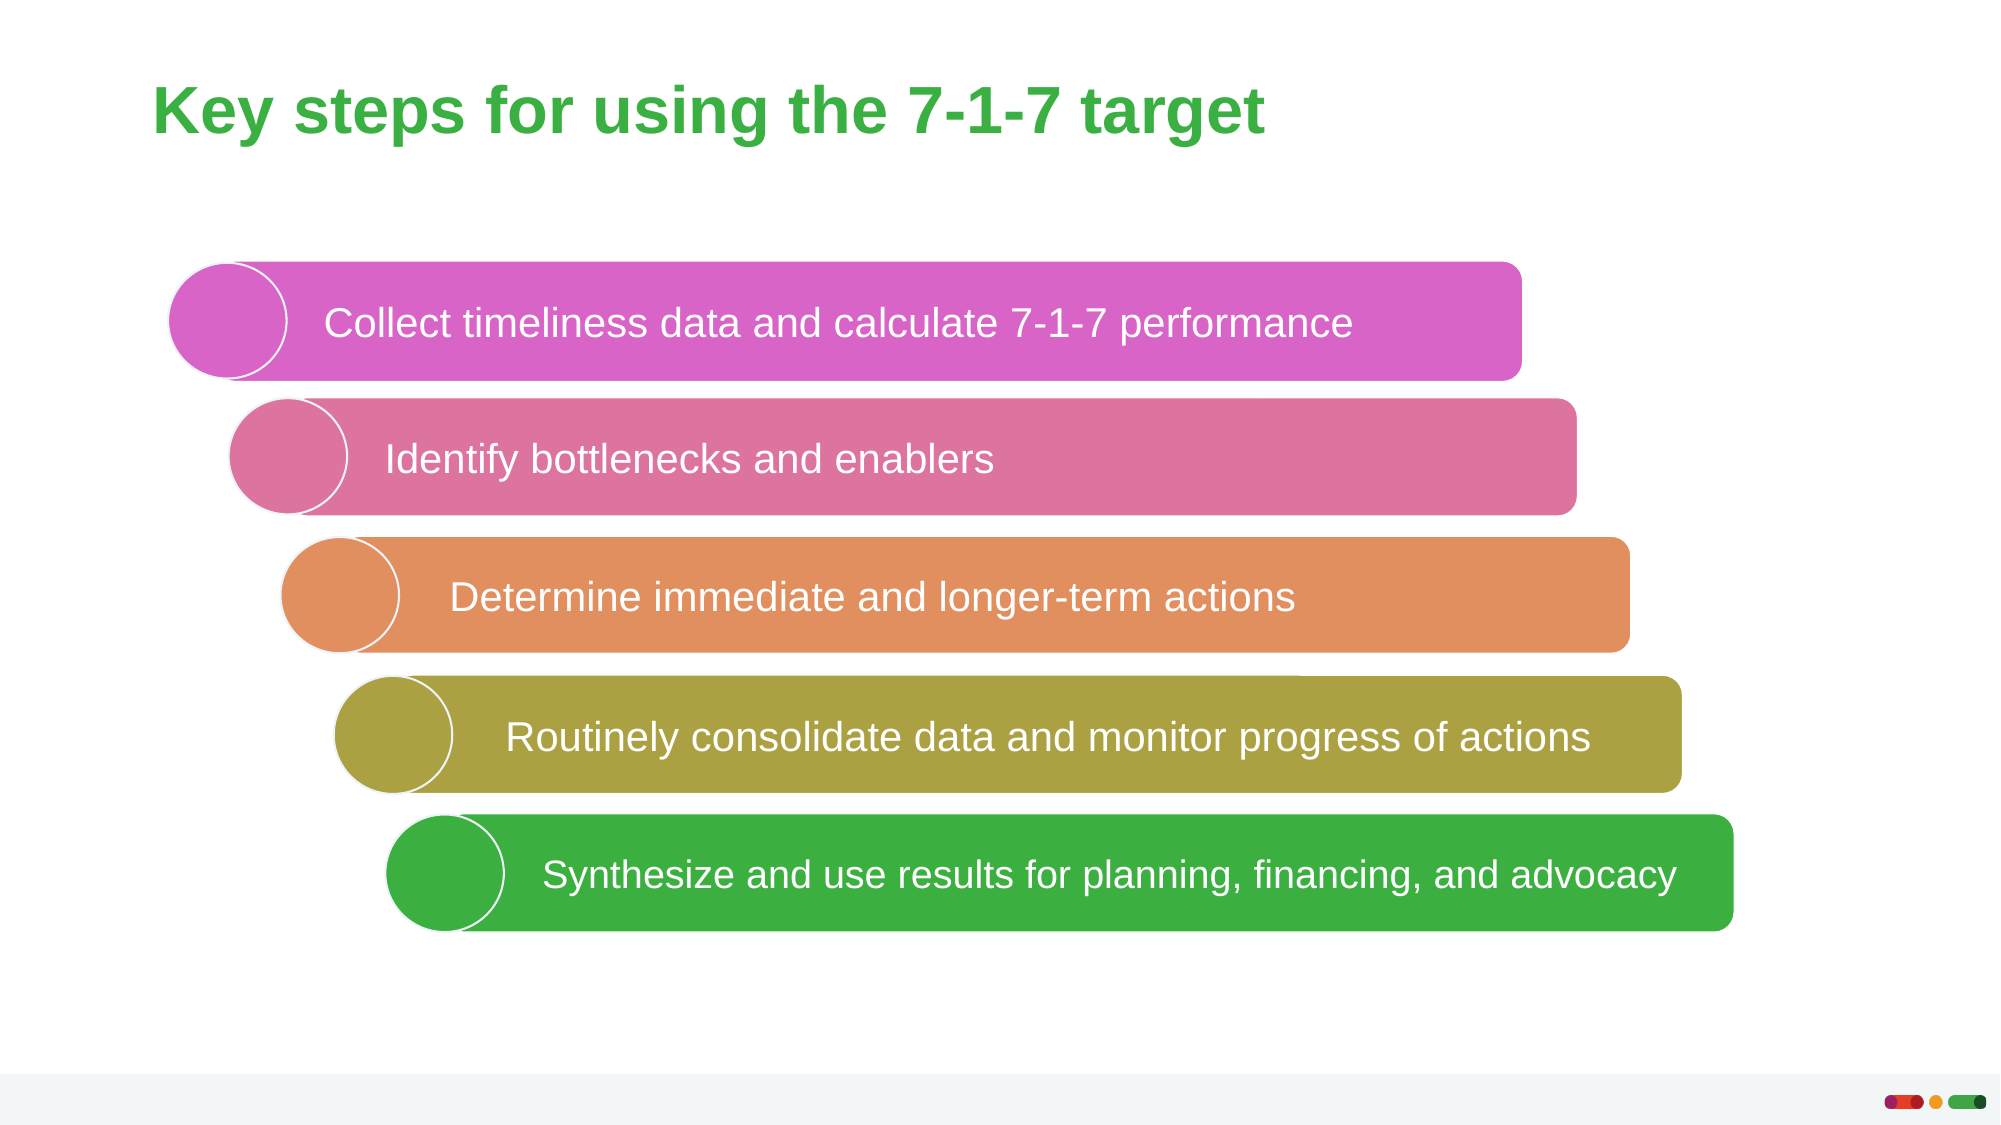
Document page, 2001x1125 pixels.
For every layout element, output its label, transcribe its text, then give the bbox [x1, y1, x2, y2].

text_box Collect timeliness data and calculate 7-1-7 performance [226, 260, 1524, 382]
text_box [384, 813, 505, 934]
text_box Synthesize and use results for planning, financing, and advocacy [458, 813, 1735, 933]
text_box Identify bottlenecks and enablers [300, 397, 1578, 517]
text_box [167, 261, 288, 380]
text_box Routinely consolidate data and monitor progress of actions [405, 674, 1683, 794]
text_box [279, 536, 401, 655]
text_box [332, 674, 454, 795]
title Key steps for using the 7-1-7 target [137, 59, 1863, 239]
text_box Determine immediate and longer-term actions [353, 535, 1632, 654]
text_box [227, 397, 349, 516]
